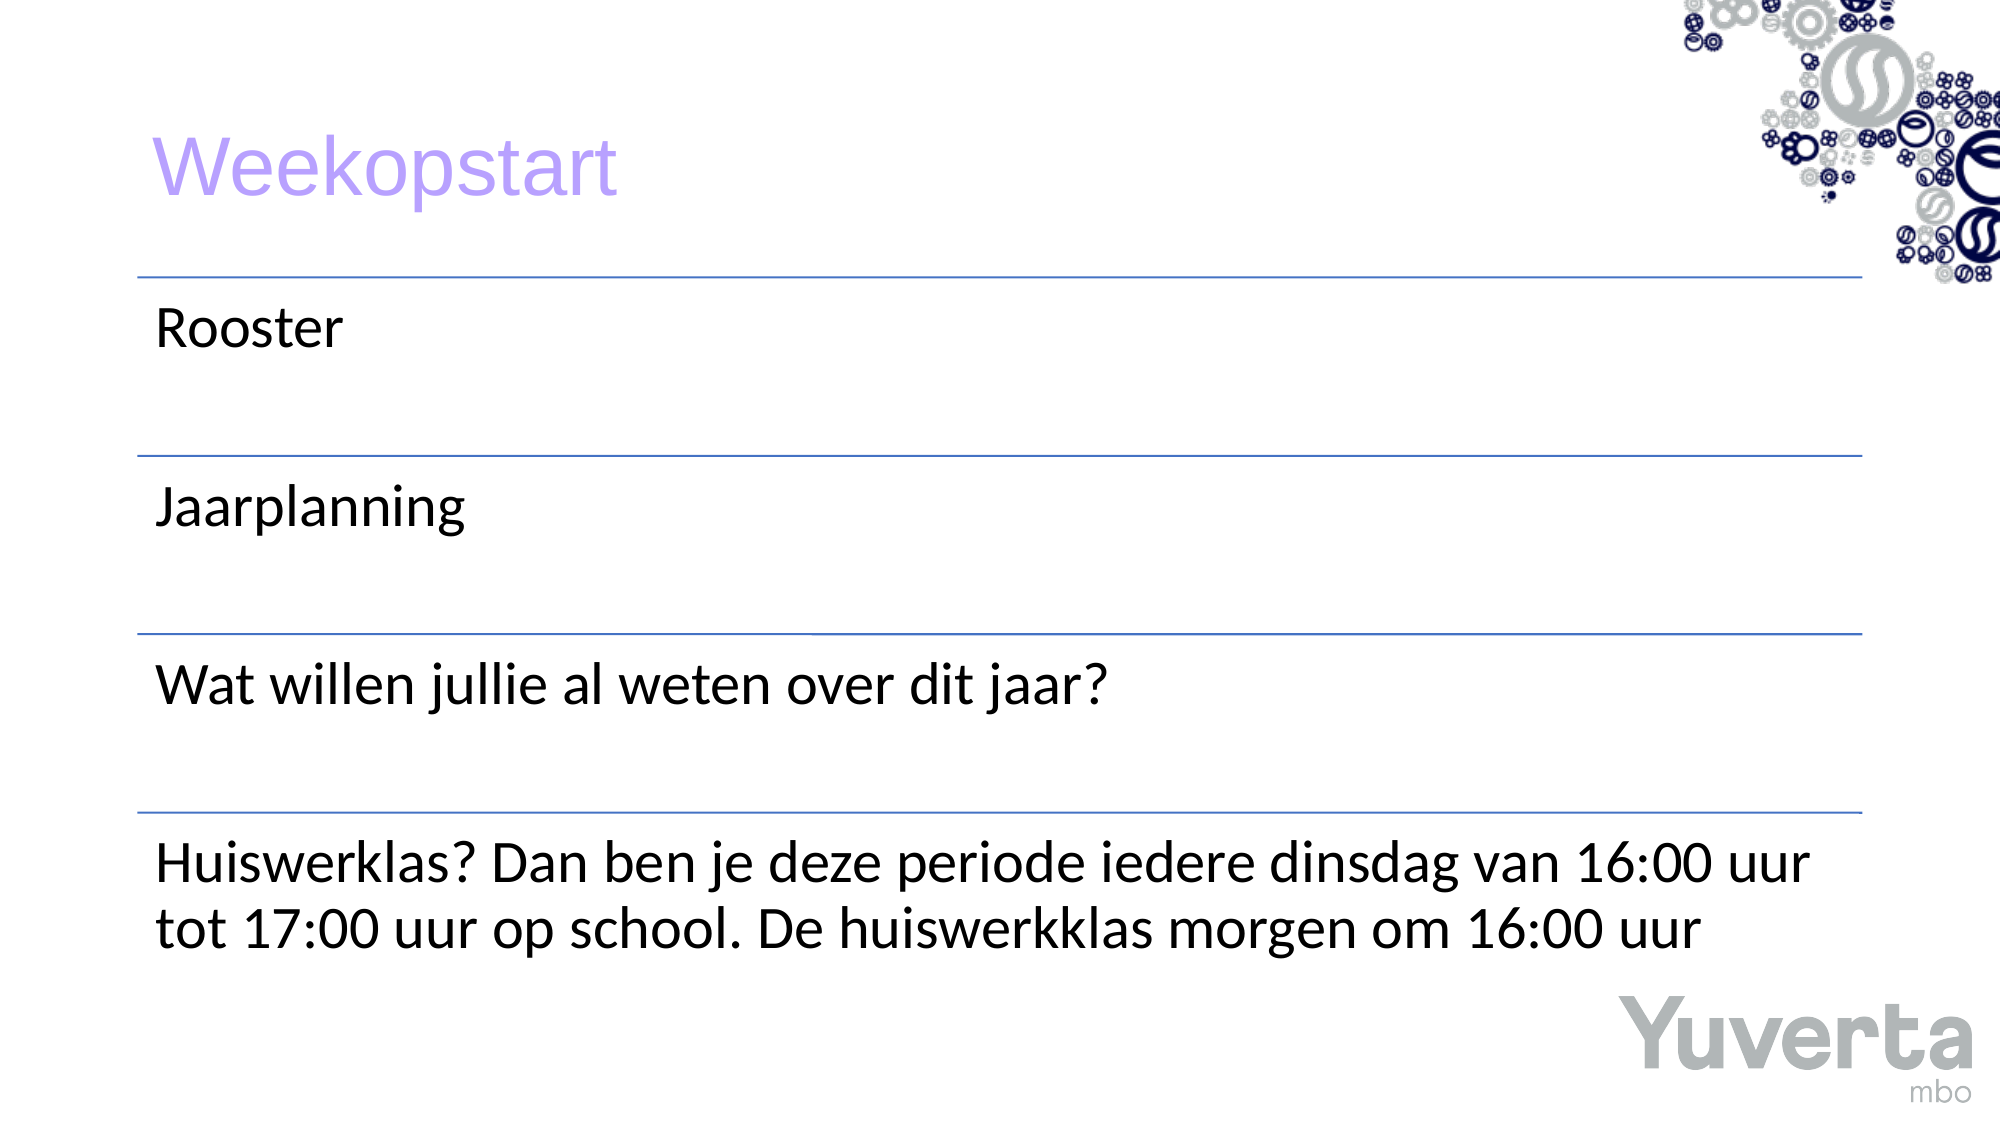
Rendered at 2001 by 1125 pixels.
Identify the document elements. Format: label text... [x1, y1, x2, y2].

title Weekopstart [137, 59, 1714, 276]
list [137, 277, 1863, 992]
picture [0, 0, 2000, 1125]
